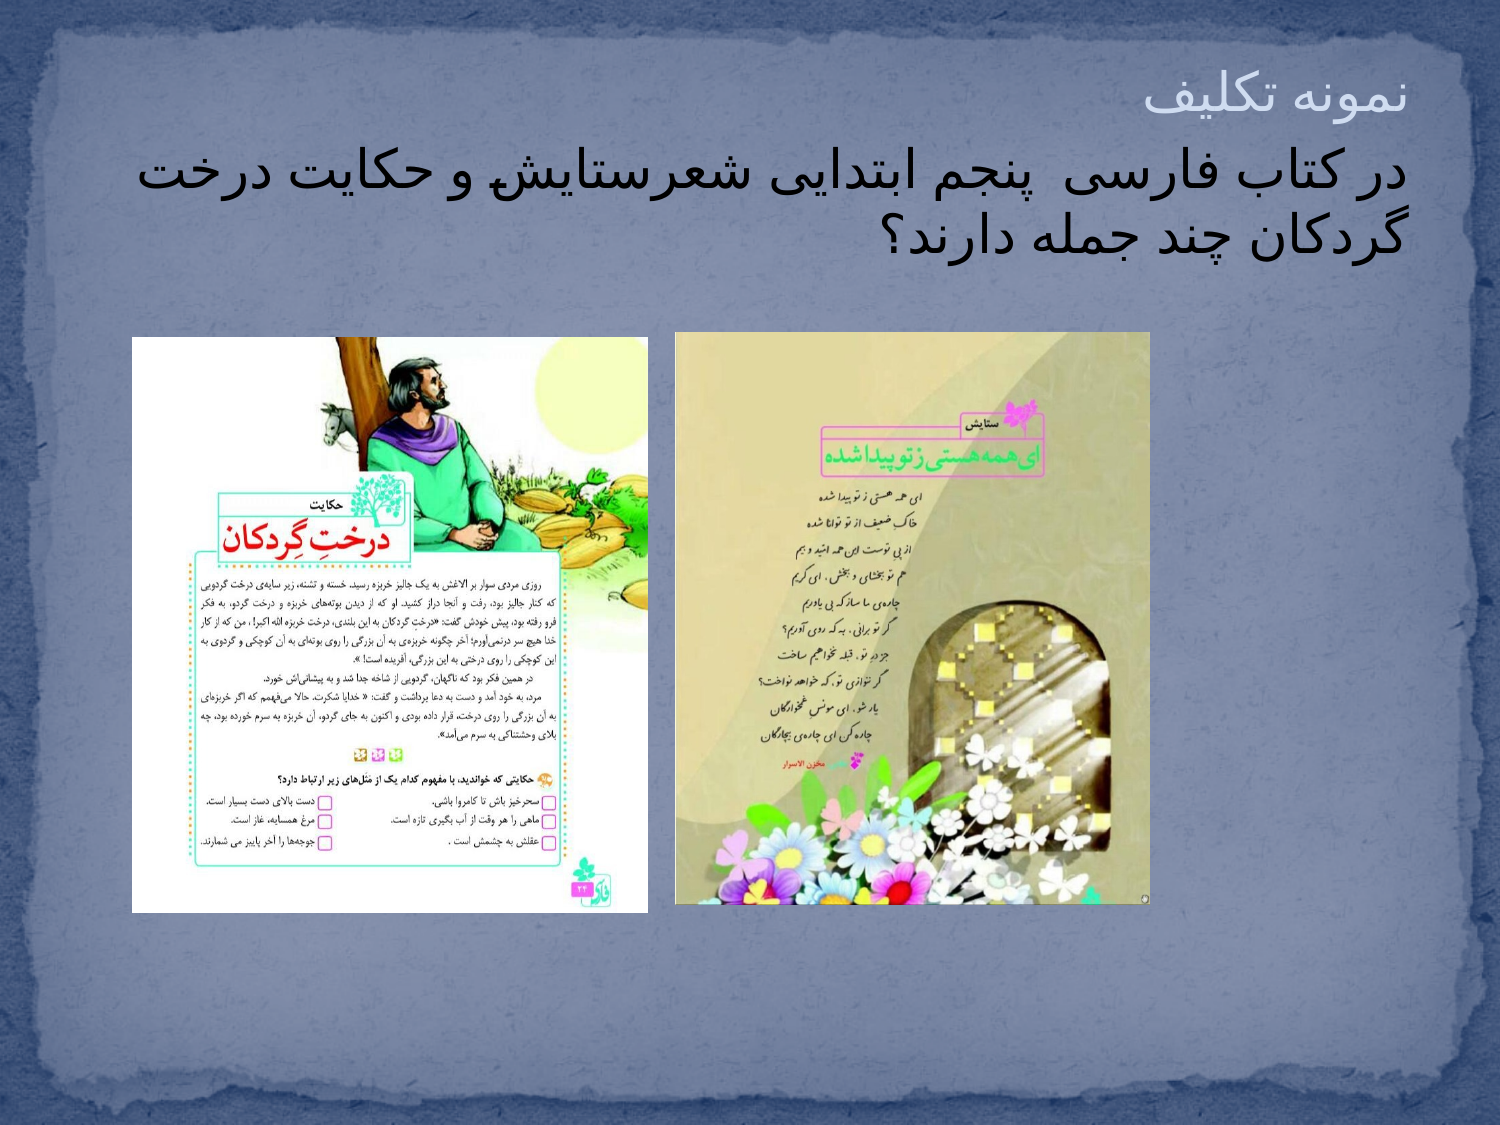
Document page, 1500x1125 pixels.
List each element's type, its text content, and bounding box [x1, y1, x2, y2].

picture [132, 337, 648, 913]
list نمونه تکلیف در کتاب فارسی پنجم ابتدایی شعرستایش و حکایت درخت گردکان چند جمله دارند؟ [75, 50, 1425, 950]
picture [675, 332, 1150, 905]
